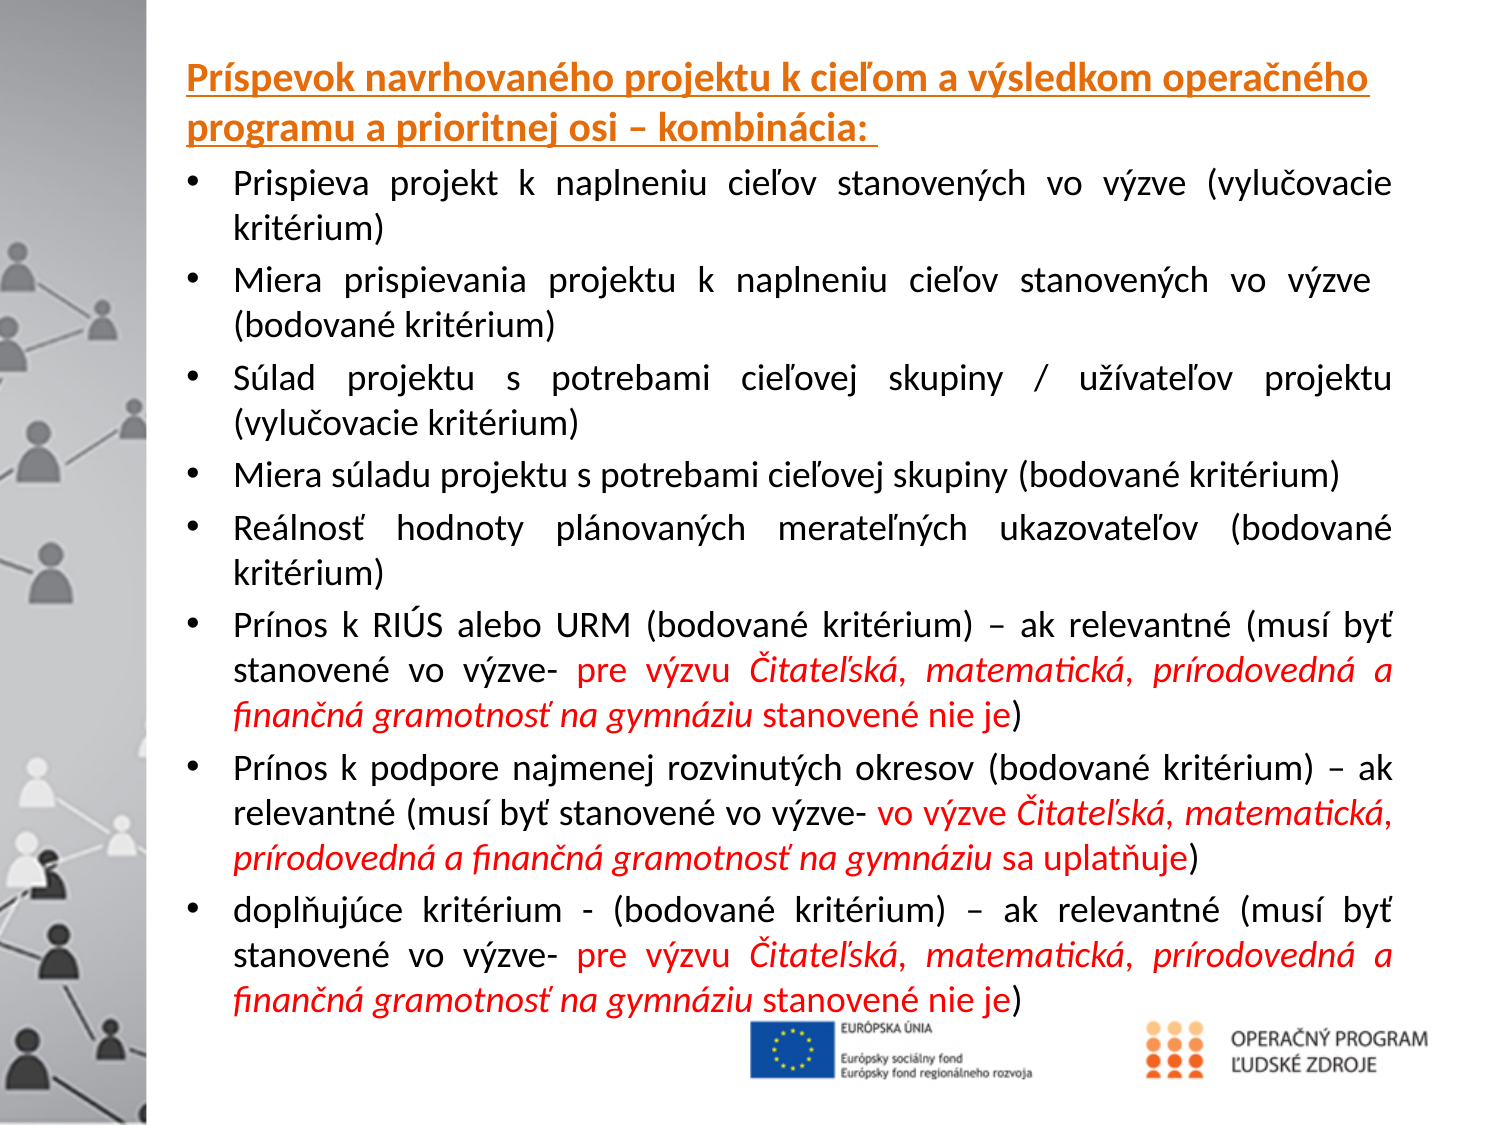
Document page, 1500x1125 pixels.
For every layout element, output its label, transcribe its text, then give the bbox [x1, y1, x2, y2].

list Príspevok navrhovaného projektu k cieľom a výsledkom operačného programu a prioritnej osi – kombinácia: Prispieva projekt k naplneniu cieľov stanovených vo výzve (vylučovacie kritérium) Miera prispievania projektu k naplneniu cieľov stanovených vo výzve (bodované kritérium) Súlad projektu s potrebami cieľovej skupiny / užívateľov projektu (vylučovacie kritérium) Miera súladu projektu s potrebami cieľovej skupiny (bodované kritérium) Reálnosť hodnoty plánovaných merateľných ukazovateľov (bodované kritérium) Prínos k RIÚS alebo URM (bodované kritérium) – ak relevantné (musí byť stanovené vo výzve- pre výzvu Čitateľská, matematická, prírodovedná a finančná gramotnosť na gymnáziu stanovené nie je) Prínos k podpore najmenej rozvinutých okresov (bodované kritérium) – ak relevantné (musí byť stanovené vo výzve- vo výzve Čitateľská, matematická, prírodovedná a finančná gramotnosť na gymnáziu sa uplatňuje) doplňujúce kritérium - (bodované kritérium) – ak relevantné (musí byť stanovené vo výzve- pre výzvu Čitateľská, matematická, prírodovedná a finančná gramotnosť na gymnáziu stanovené nie je) [170, 42, 1409, 1000]
picture [0, 0, 1500, 1125]
